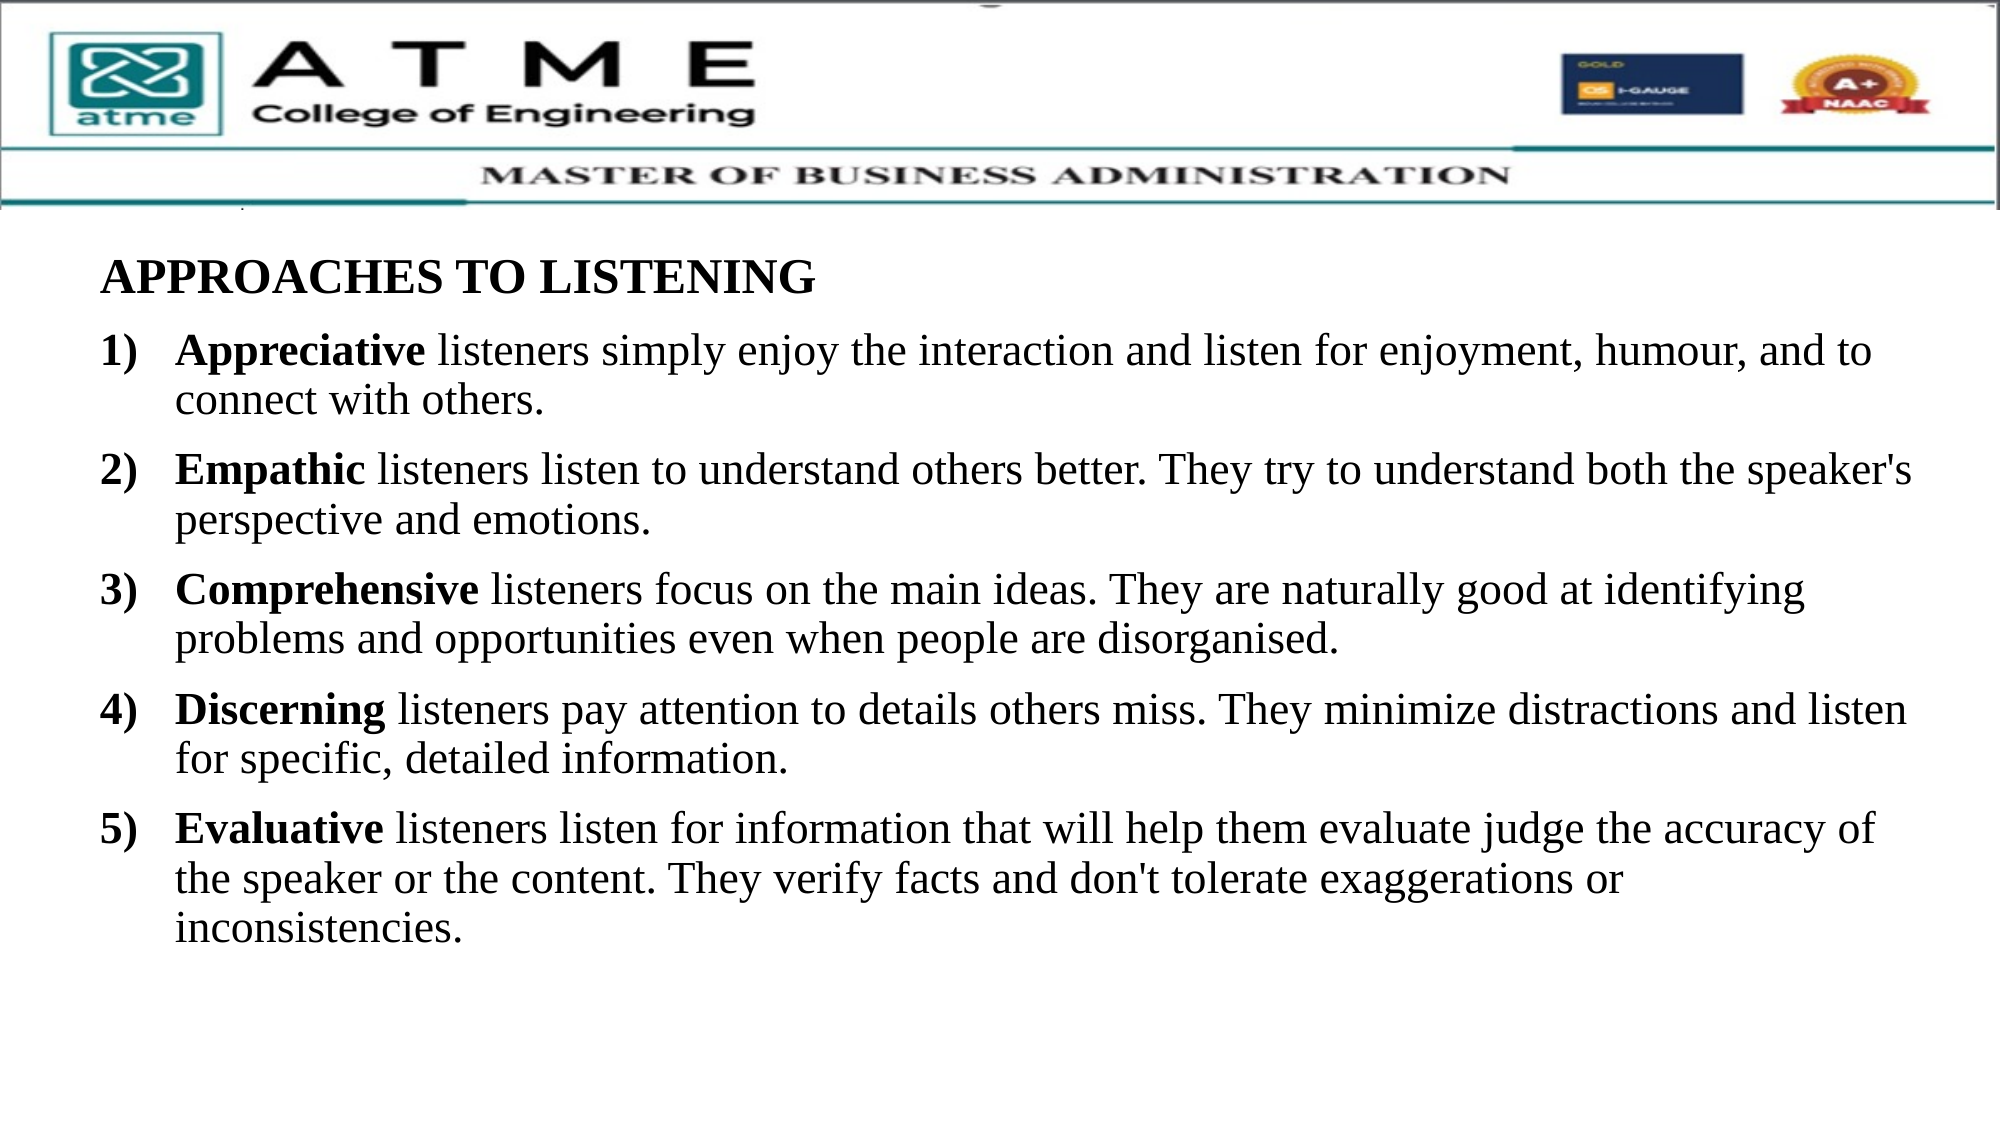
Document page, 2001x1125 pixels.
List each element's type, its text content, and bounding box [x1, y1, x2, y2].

picture [0, 0, 2000, 210]
list APPROACHES TO LISTENING Appreciative listeners simply enjoy the interaction and listen for enjoyment, humour, and to connect with others. Empathic listeners listen to understand others better. They try to understand both the speaker's perspective and emotions. Comprehensive listeners focus on the main ideas. They are naturally good at identifying problems and opportunities even when people are disorganised. Discerning listeners pay attention to details others miss. They minimize distractions and listen for specific, detailed information. Evaluative listeners listen for information that will help them evaluate judge the accuracy of the speaker or the content. They verify facts and don't tolerate exaggerations or inconsistencies. [84, 243, 1940, 1100]
